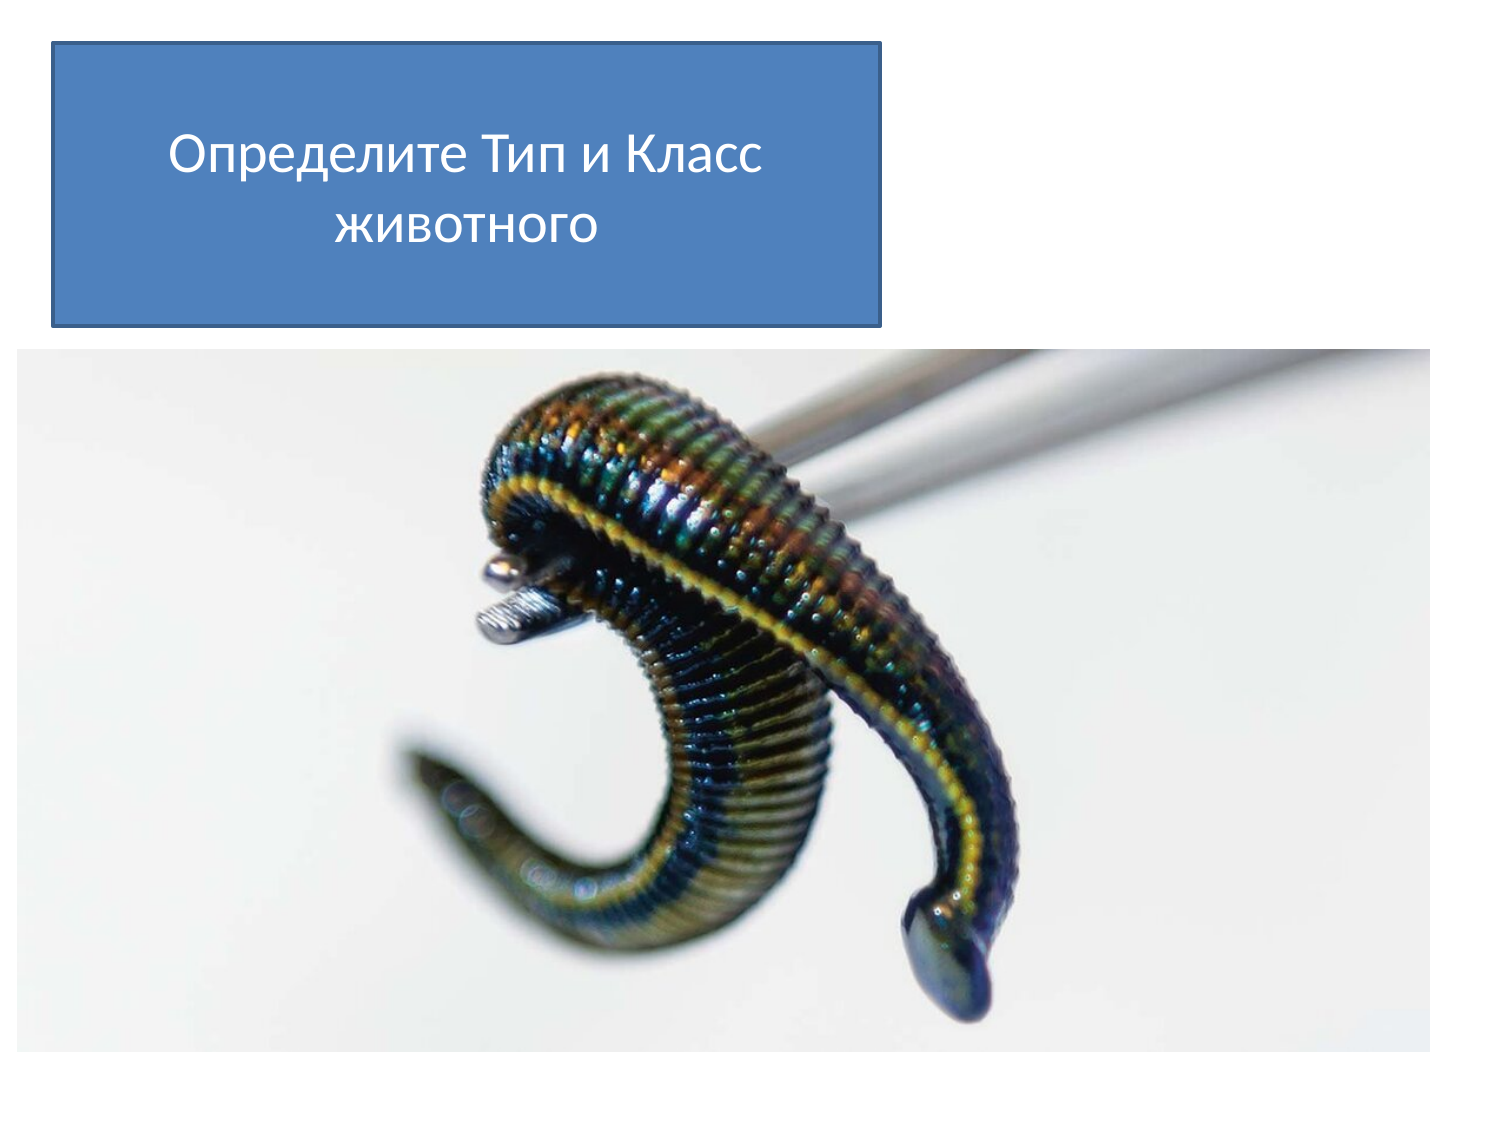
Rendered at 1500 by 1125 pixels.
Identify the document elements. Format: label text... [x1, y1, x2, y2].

picture [16, 349, 1430, 1052]
text_box Определите Тип и Класс животного [51, 41, 882, 328]
